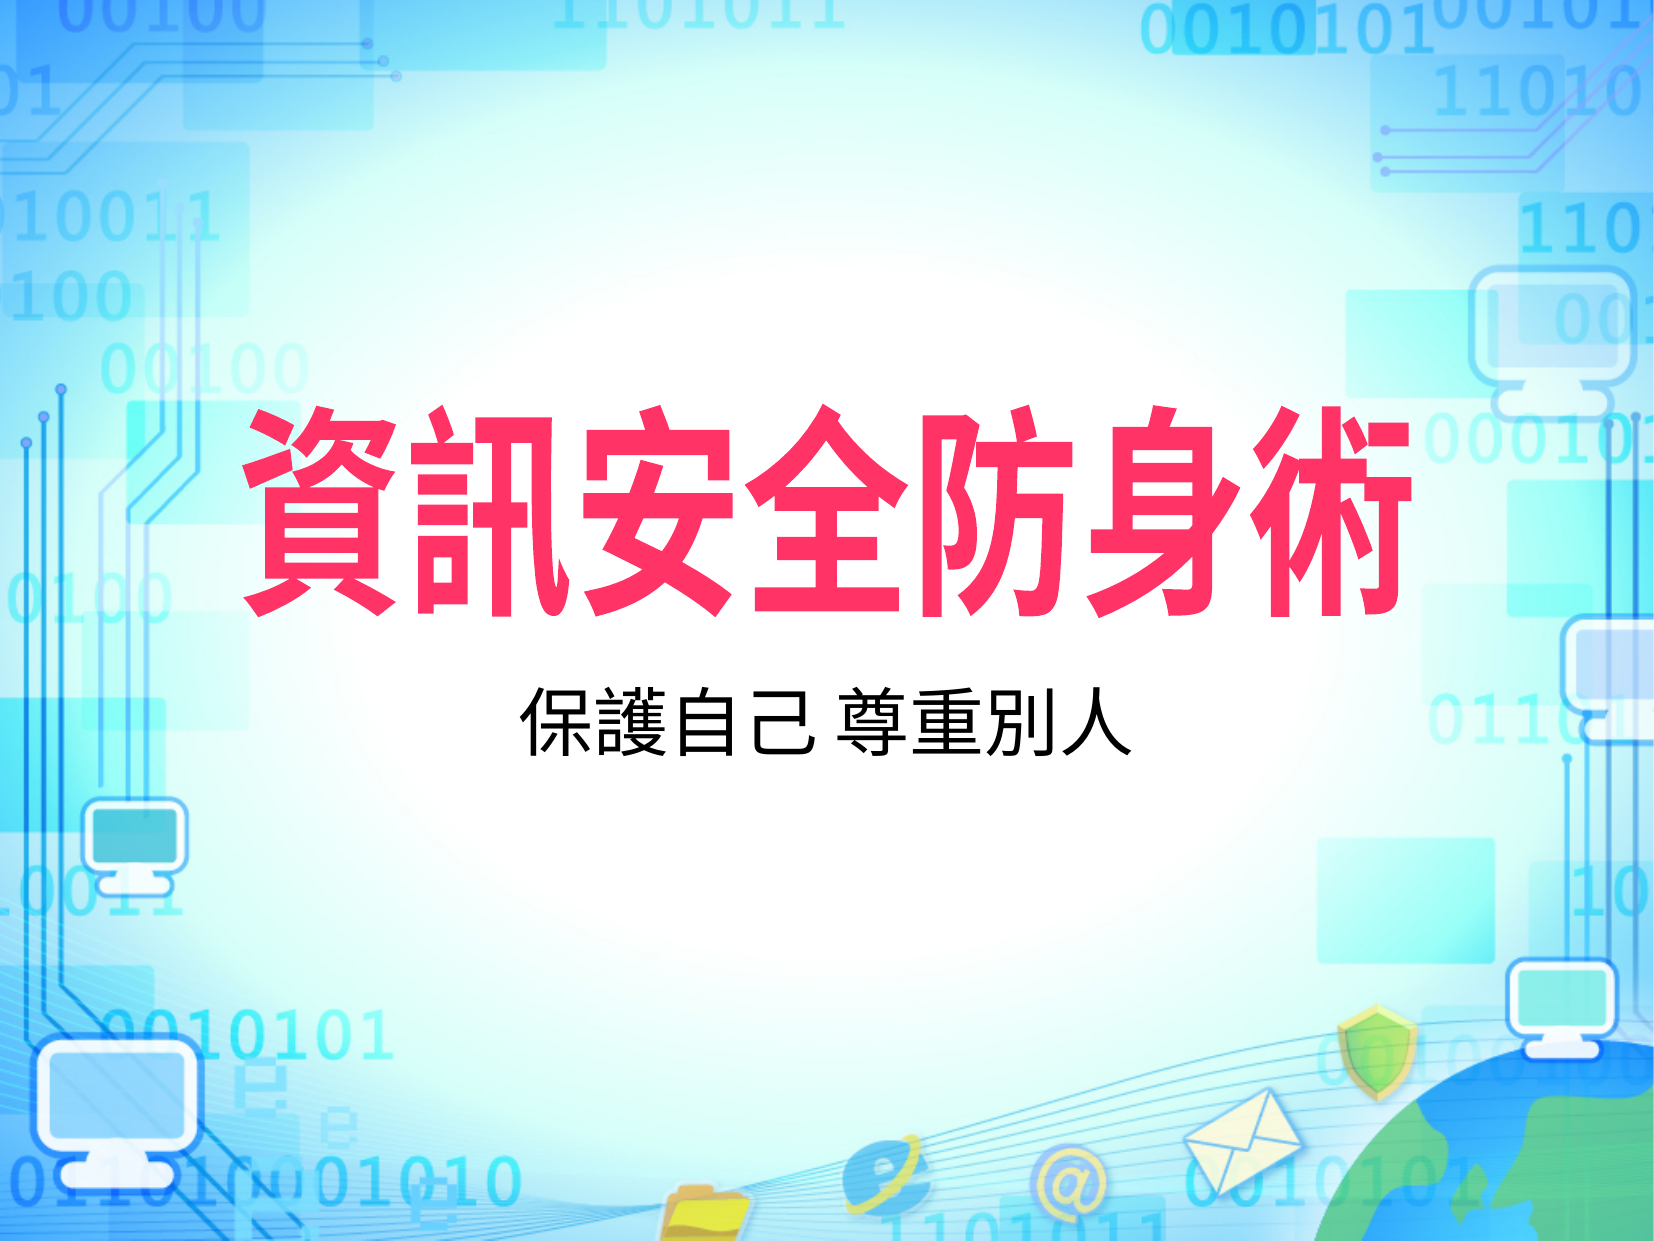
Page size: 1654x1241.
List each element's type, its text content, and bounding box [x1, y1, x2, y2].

picture [0, 0, 1654, 1241]
text_box 保護自己 尊重別人 [503, 668, 1150, 774]
